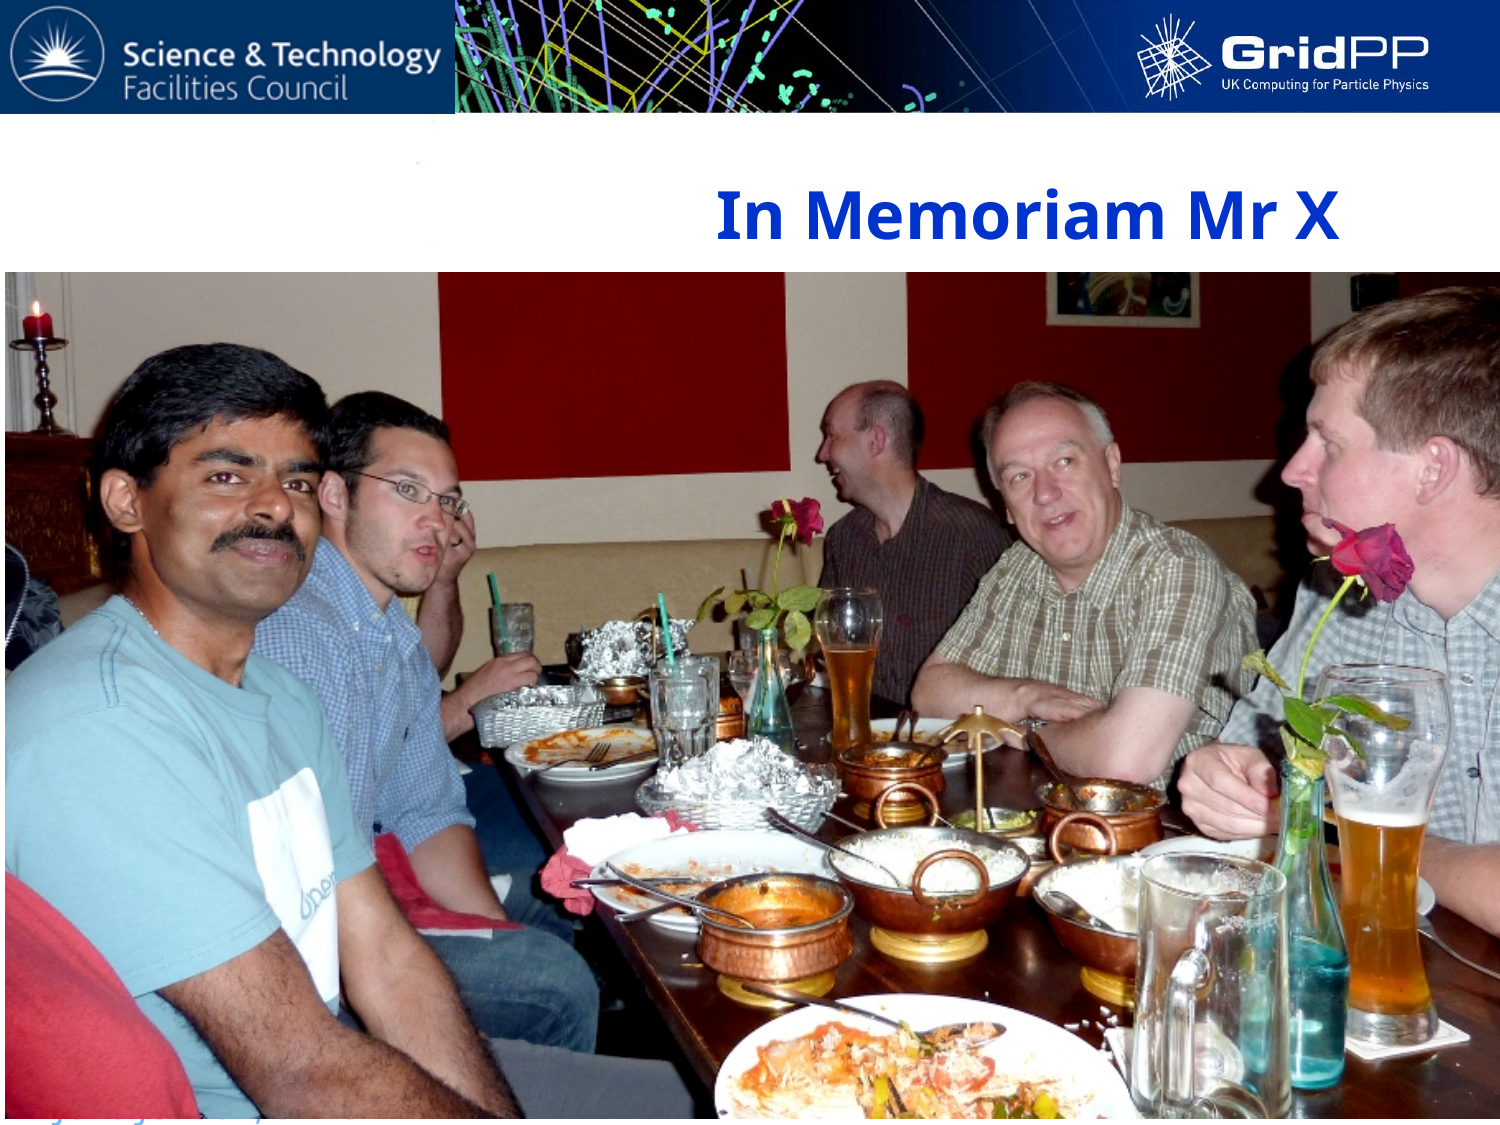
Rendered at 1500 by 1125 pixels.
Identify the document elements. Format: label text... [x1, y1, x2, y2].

title In Memoriam Mr X [584, 125, 1473, 271]
picture [0, 0, 1500, 1125]
